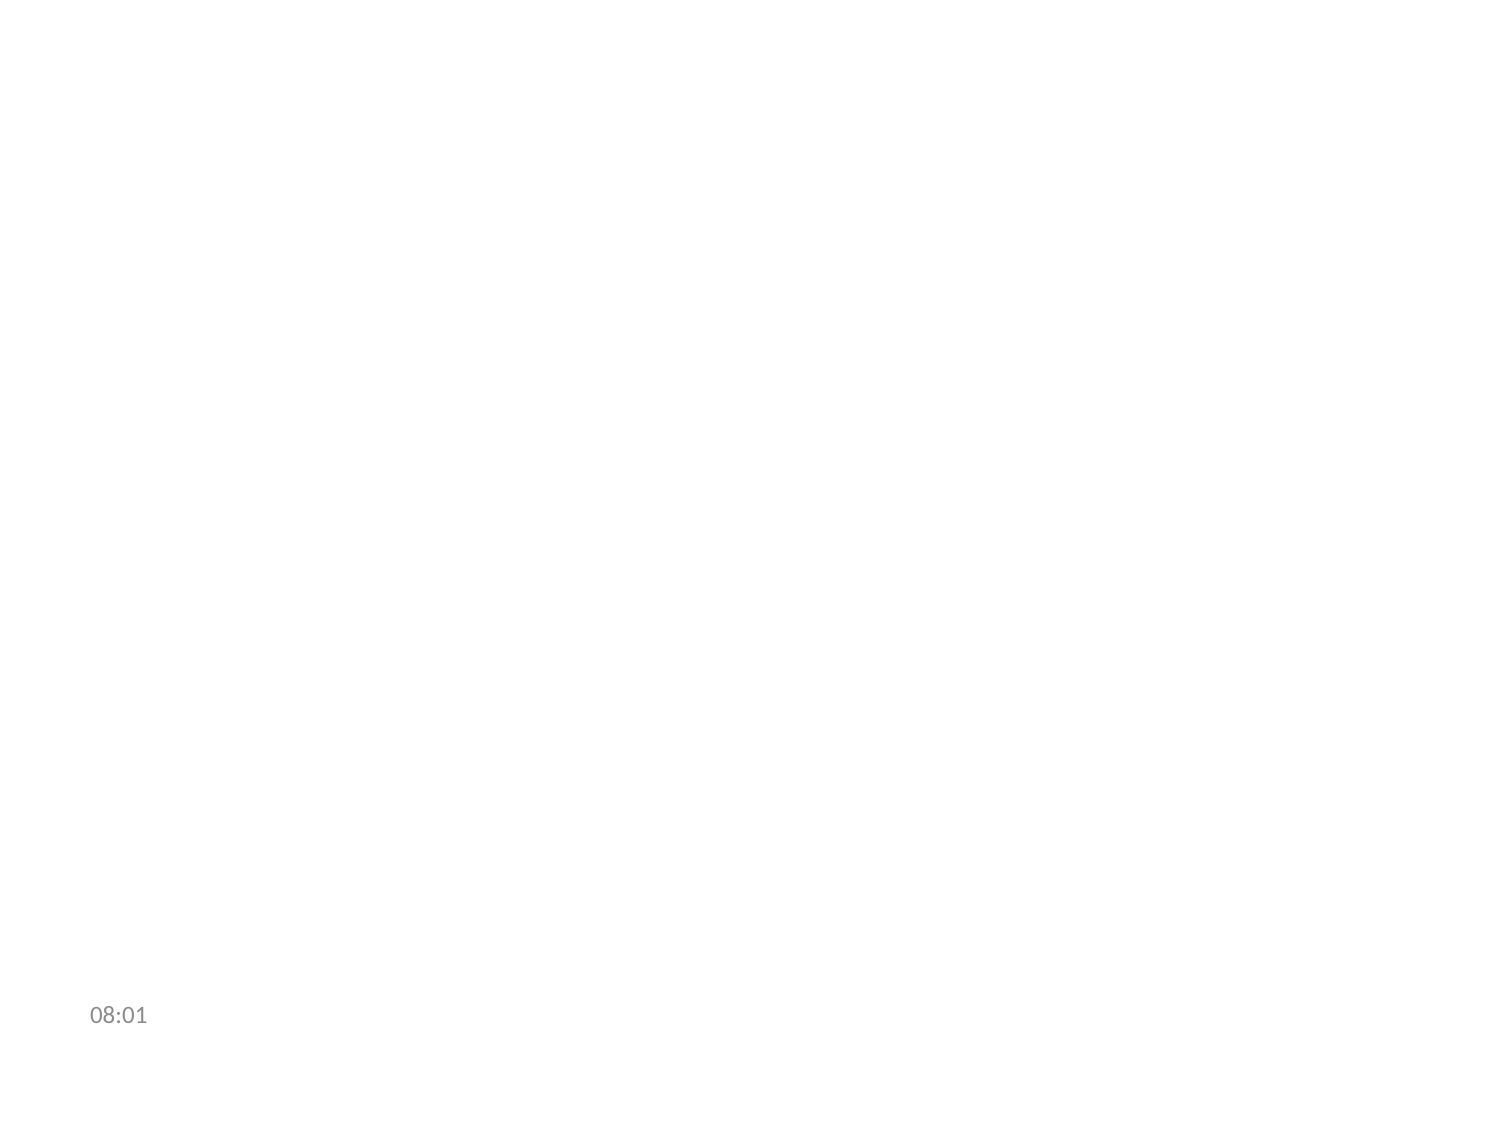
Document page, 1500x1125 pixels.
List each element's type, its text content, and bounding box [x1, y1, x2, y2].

text_box 15:35 [75, 983, 425, 1044]
